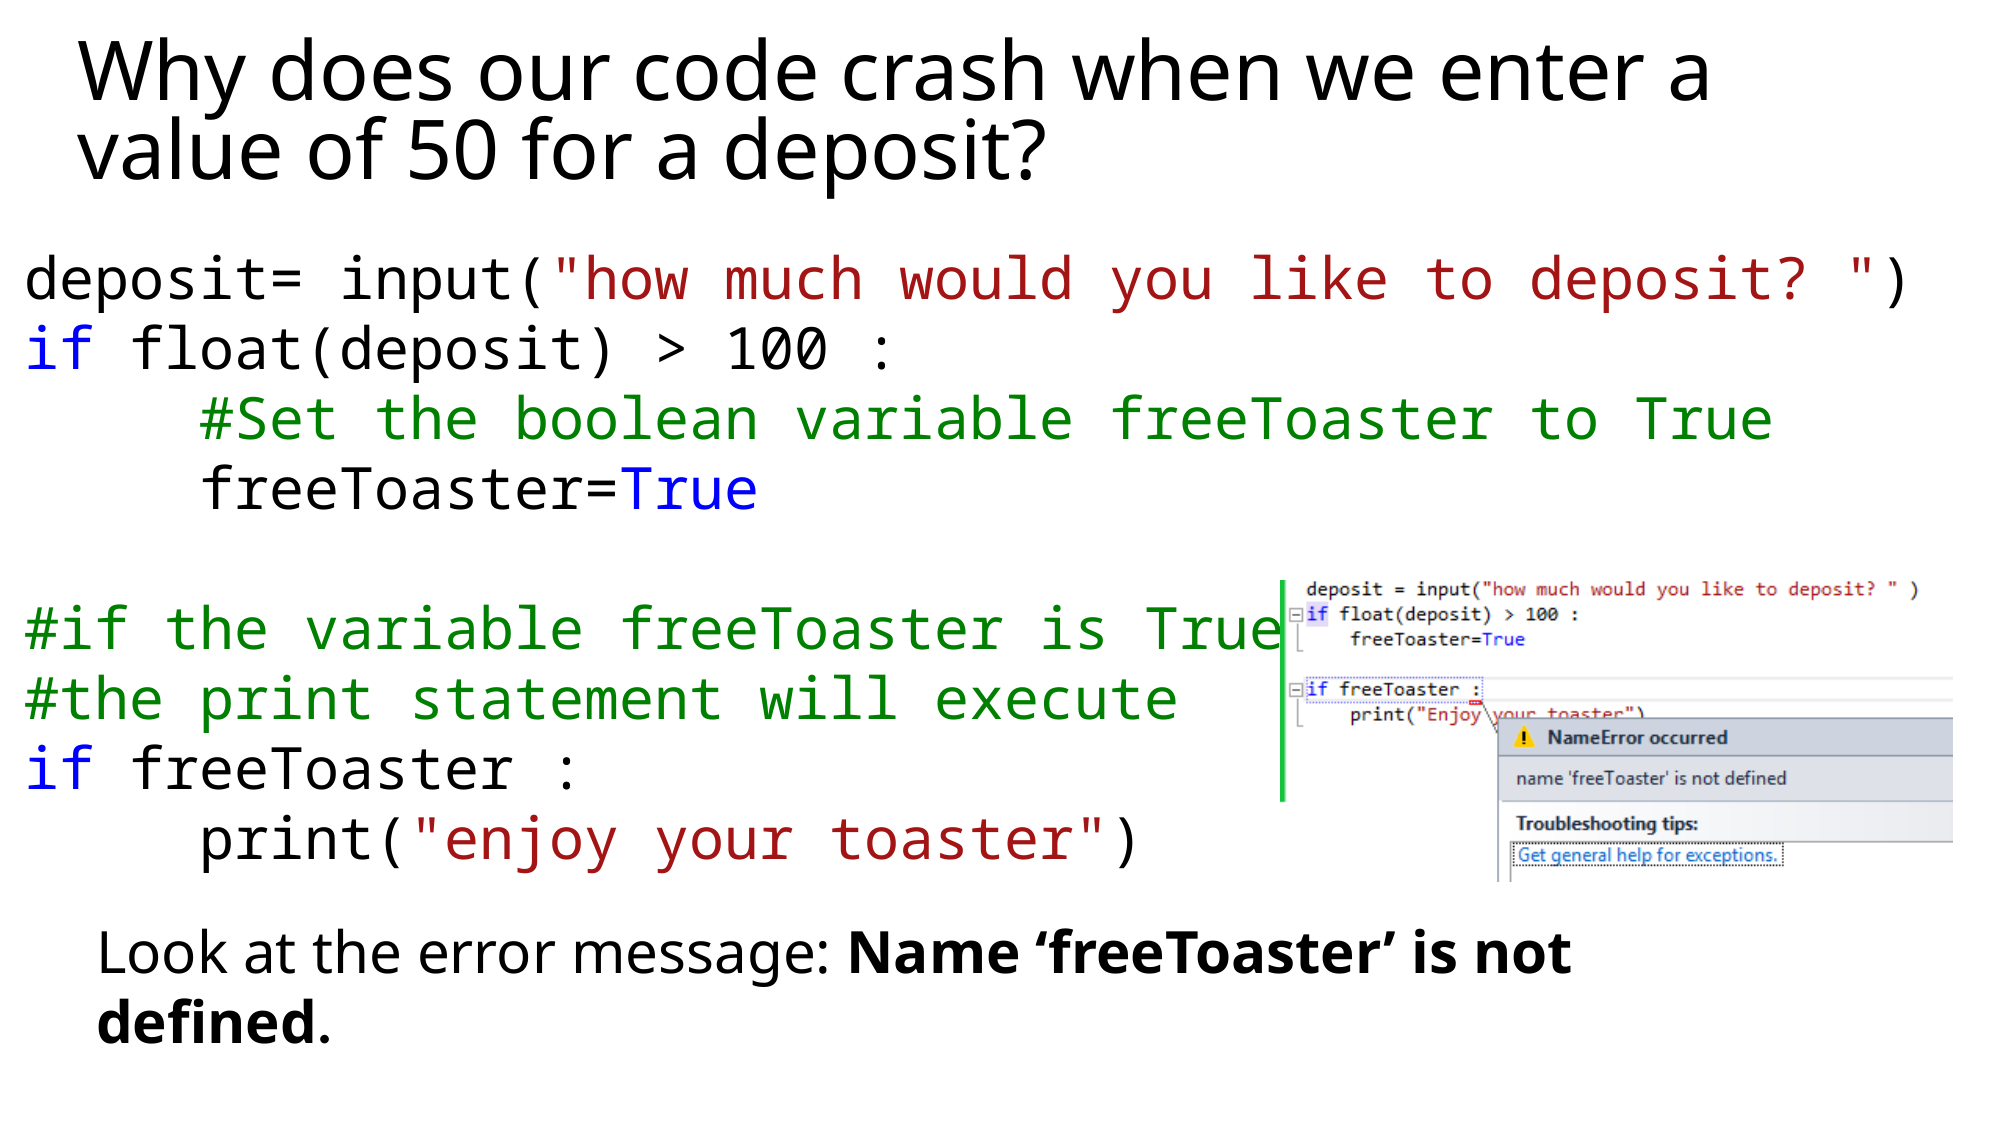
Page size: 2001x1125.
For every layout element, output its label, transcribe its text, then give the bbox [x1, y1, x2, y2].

text_box deposit= input("how much would you like to deposit? ") if float(deposit) > 100 : #Set the boolean variable freeToaster to True freeToaster=True #if the variable freeToaster is True #the print statement will execute if freeToaster : print("enjoy your toaster") [9, 233, 1930, 879]
picture [1280, 580, 1953, 883]
title Why does our code crash when we enter a value of 50 for a deposit? [62, 29, 1953, 205]
text_box Look at the error message: Name ‘freeToaster’ is not defined. [81, 908, 1740, 1063]
